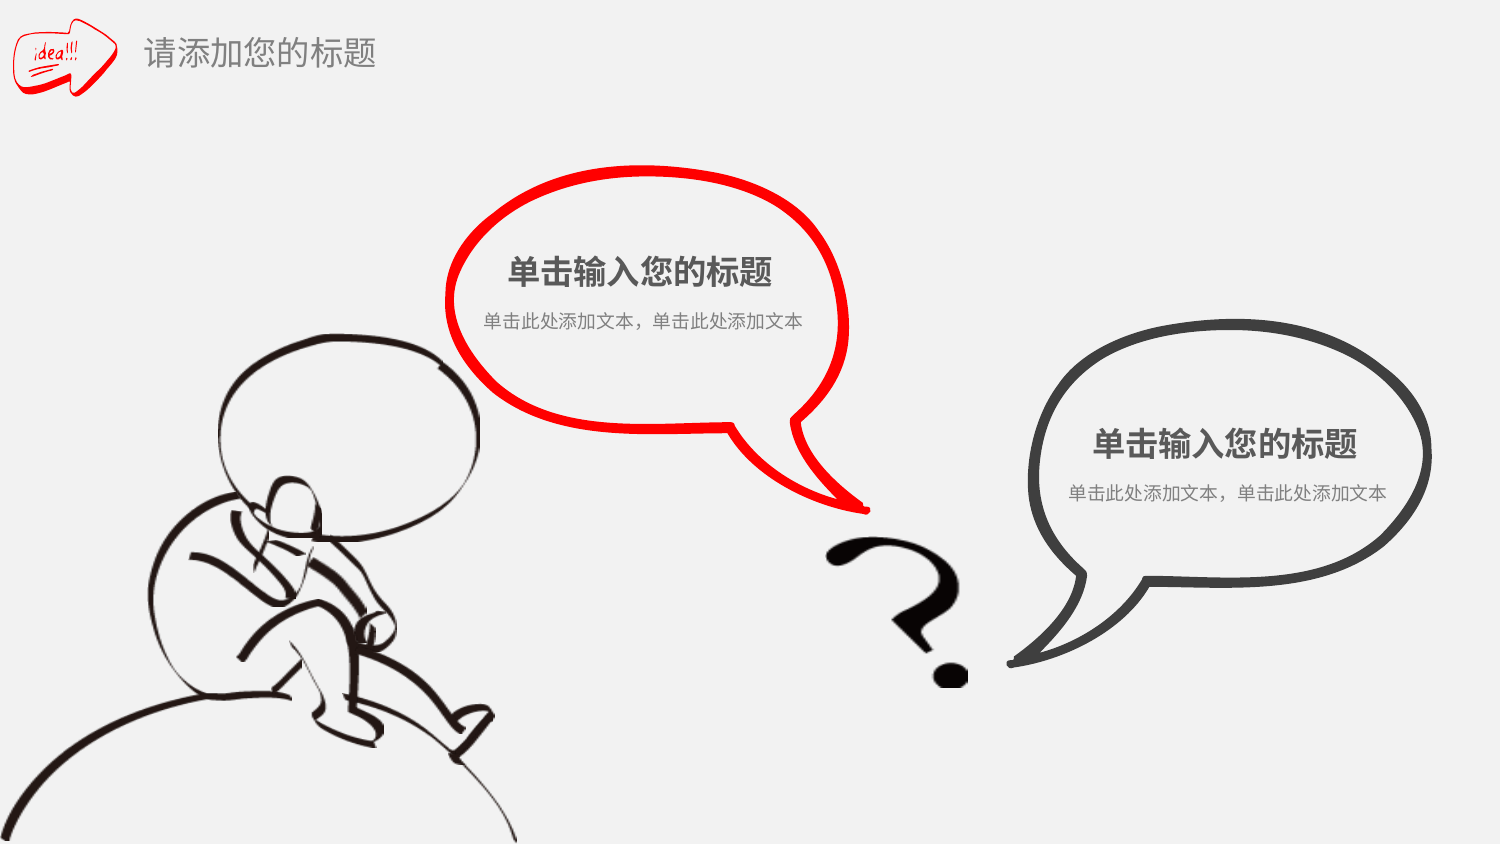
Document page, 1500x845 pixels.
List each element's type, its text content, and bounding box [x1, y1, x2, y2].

picture [825, 535, 968, 688]
text_box 单击输入您的标题 [1080, 417, 1412, 459]
text_box [1006, 318, 1432, 669]
text_box 单击此处添加文本，单击此处添加文本 [472, 288, 827, 339]
text_box 单击输入您的标题 [496, 246, 827, 288]
picture [0, 333, 517, 844]
text_box 单击此处添加文本，单击此处添加文本 [1057, 459, 1412, 510]
text_box [445, 165, 871, 515]
